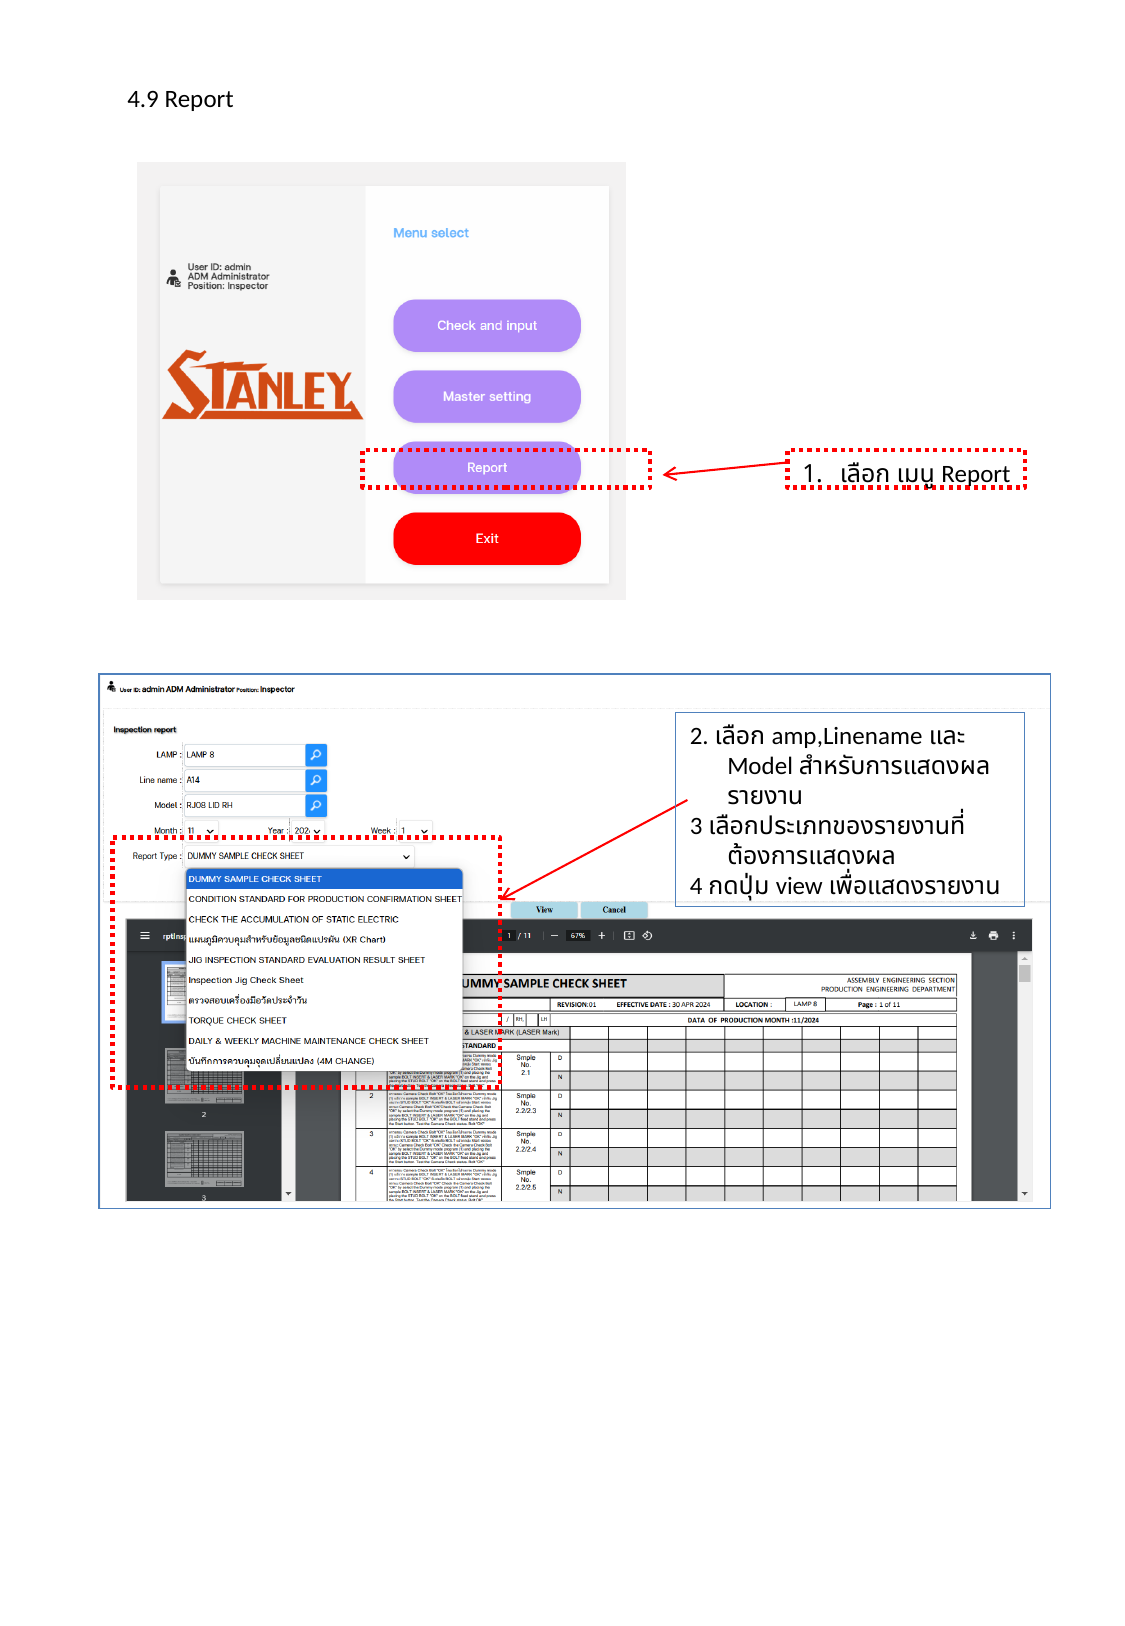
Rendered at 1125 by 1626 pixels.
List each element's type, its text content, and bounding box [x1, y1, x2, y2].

text_box เลือก เมนู Report [787, 450, 1038, 495]
picture [137, 162, 626, 601]
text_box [662, 462, 788, 476]
picture [99, 674, 1051, 1209]
text_box 4.9 Report [112, 75, 288, 120]
text_box [630, 448, 652, 490]
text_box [499, 799, 688, 901]
